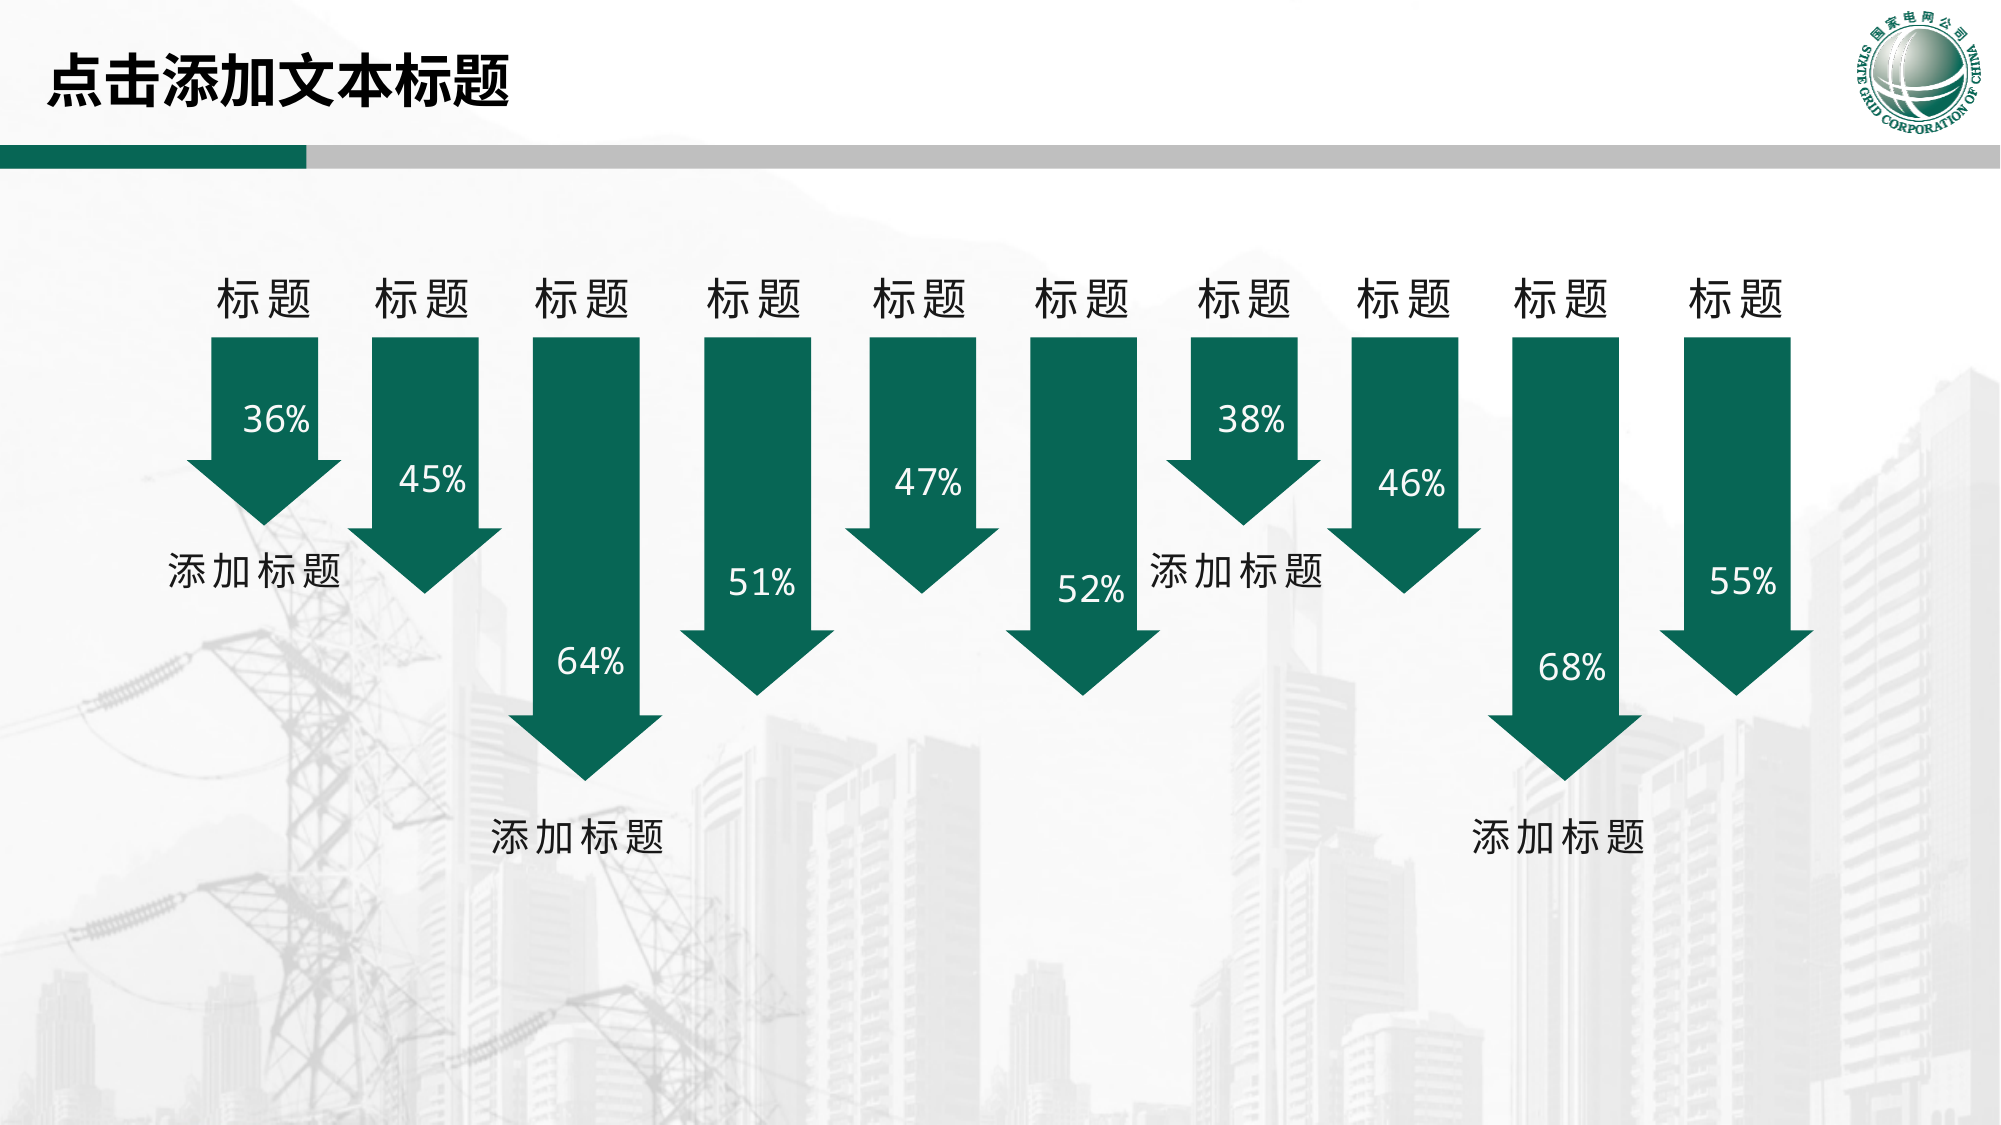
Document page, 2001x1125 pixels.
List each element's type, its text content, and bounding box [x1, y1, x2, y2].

picture [0, 0, 2001, 145]
picture [0, 169, 2001, 1125]
text_box 点击添加文本标题 [0, 37, 692, 122]
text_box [148, 263, 1814, 868]
